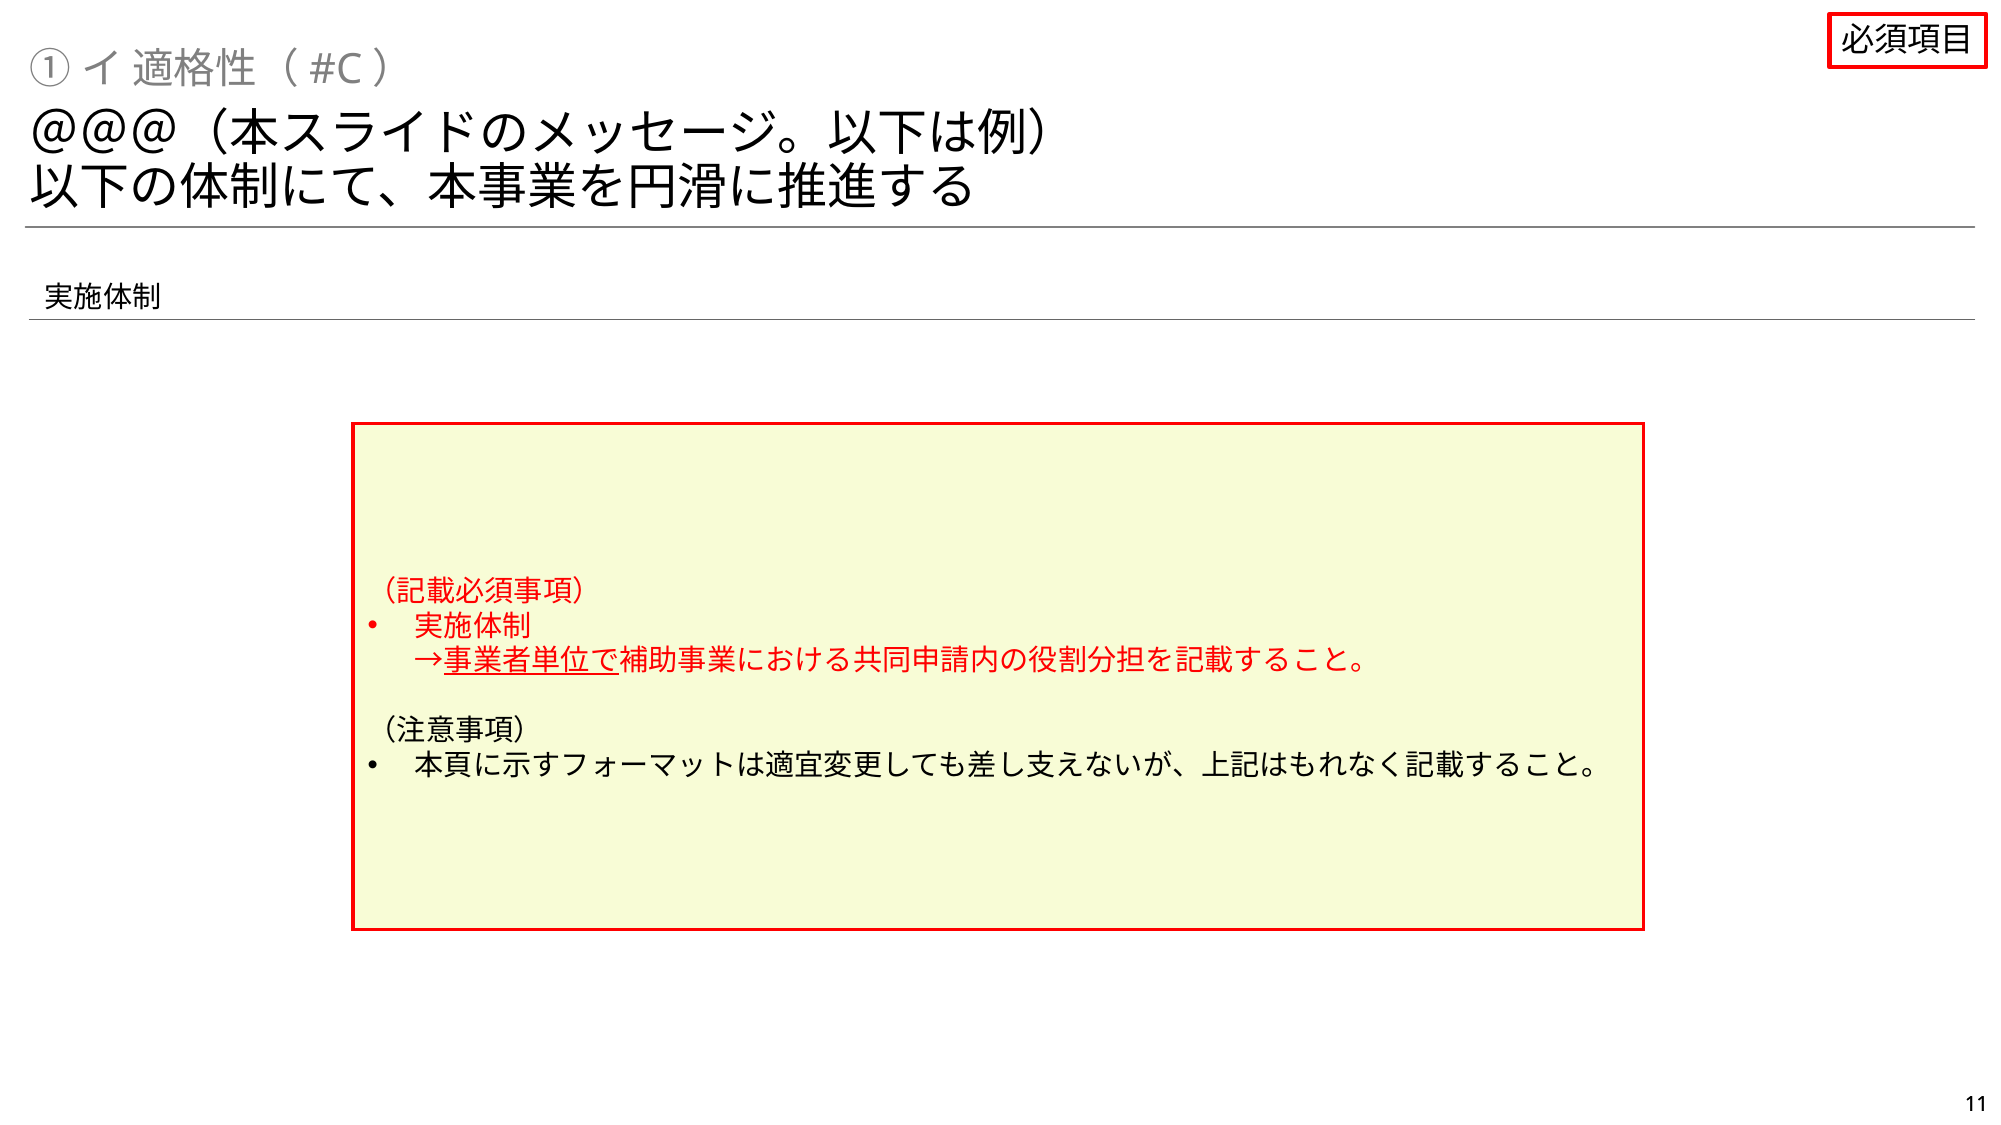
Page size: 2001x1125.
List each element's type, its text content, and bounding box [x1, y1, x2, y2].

text_box ＠＠＠（本スライドのメッセージ。以下は例） 以下の体制にて、本事業を円滑に推進する [29, 107, 1975, 216]
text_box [28, 271, 1975, 320]
text_box ①イ 適格性（#C） [29, 47, 1802, 94]
text_box 必須項目 [1829, 13, 1986, 68]
text_box （記載必須事項） 実施体制 →事業者単位で補助事業における共同申請内の役割分担を記載すること。 （注意事項） 本頁に示すフォーマットは適宜変更しても差し支えないが、上記はもれなく記載すること。 [351, 422, 1645, 931]
